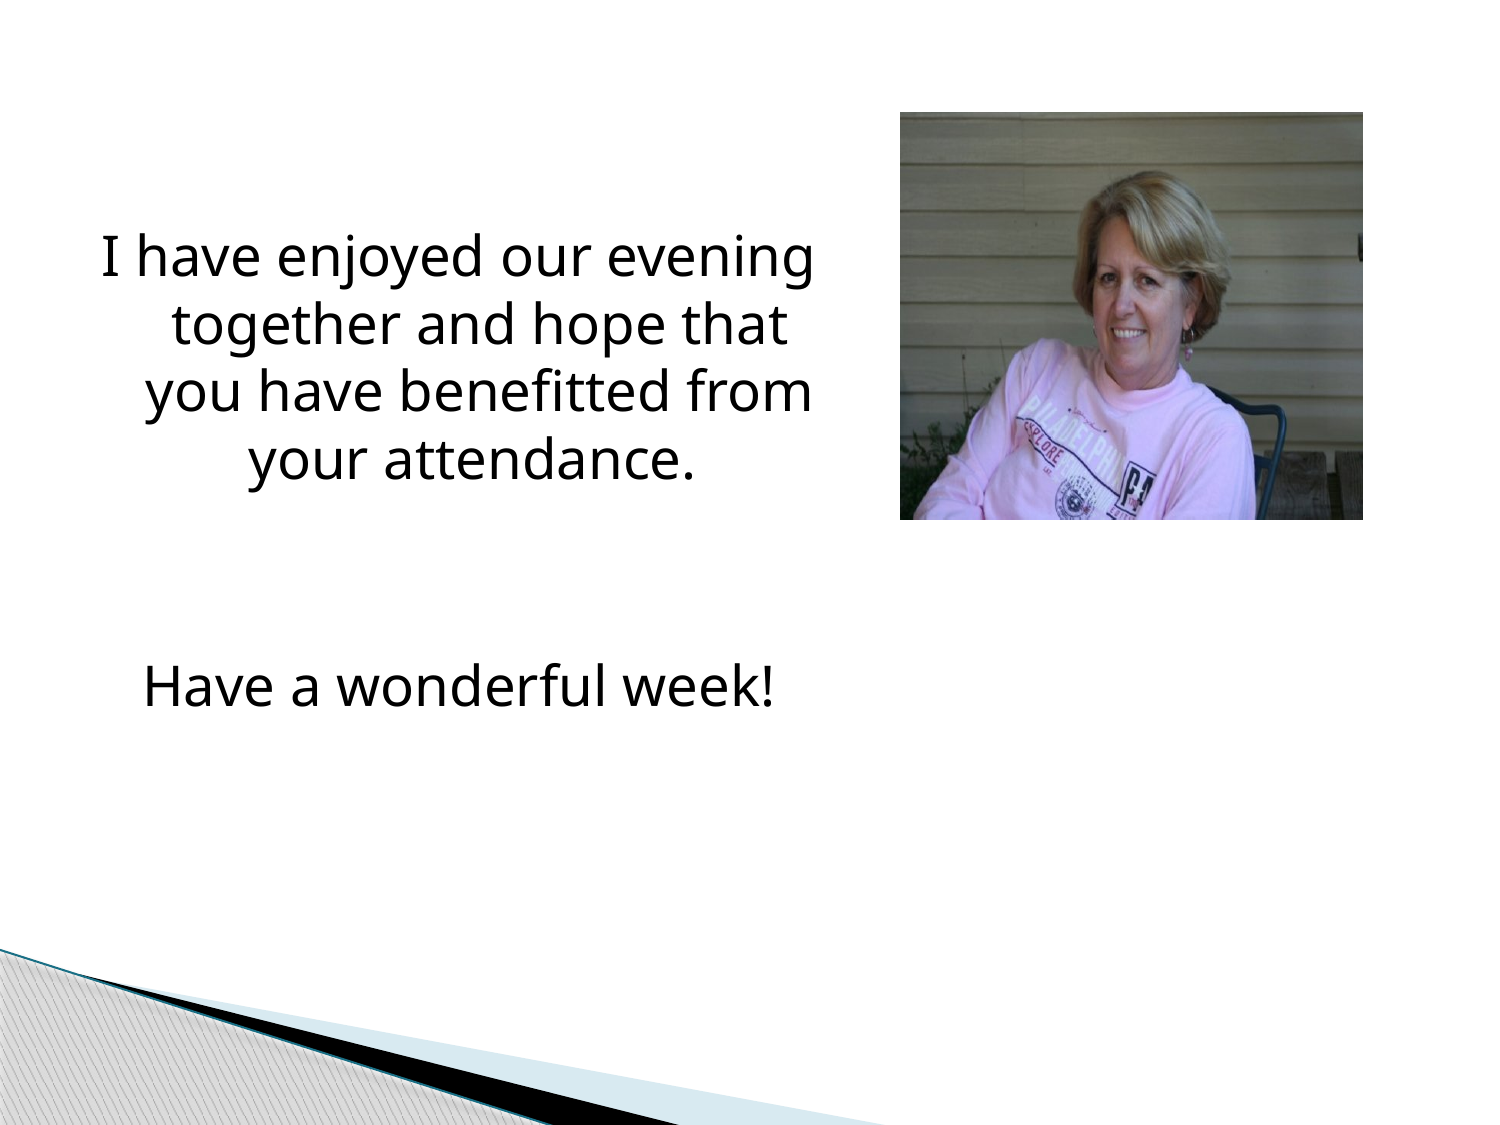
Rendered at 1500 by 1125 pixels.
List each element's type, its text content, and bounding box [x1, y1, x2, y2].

picture [899, 112, 1363, 521]
list I have enjoyed our evening together and hope that you have benefitted from your attendance. Have a wonderful week! [62, 137, 838, 880]
